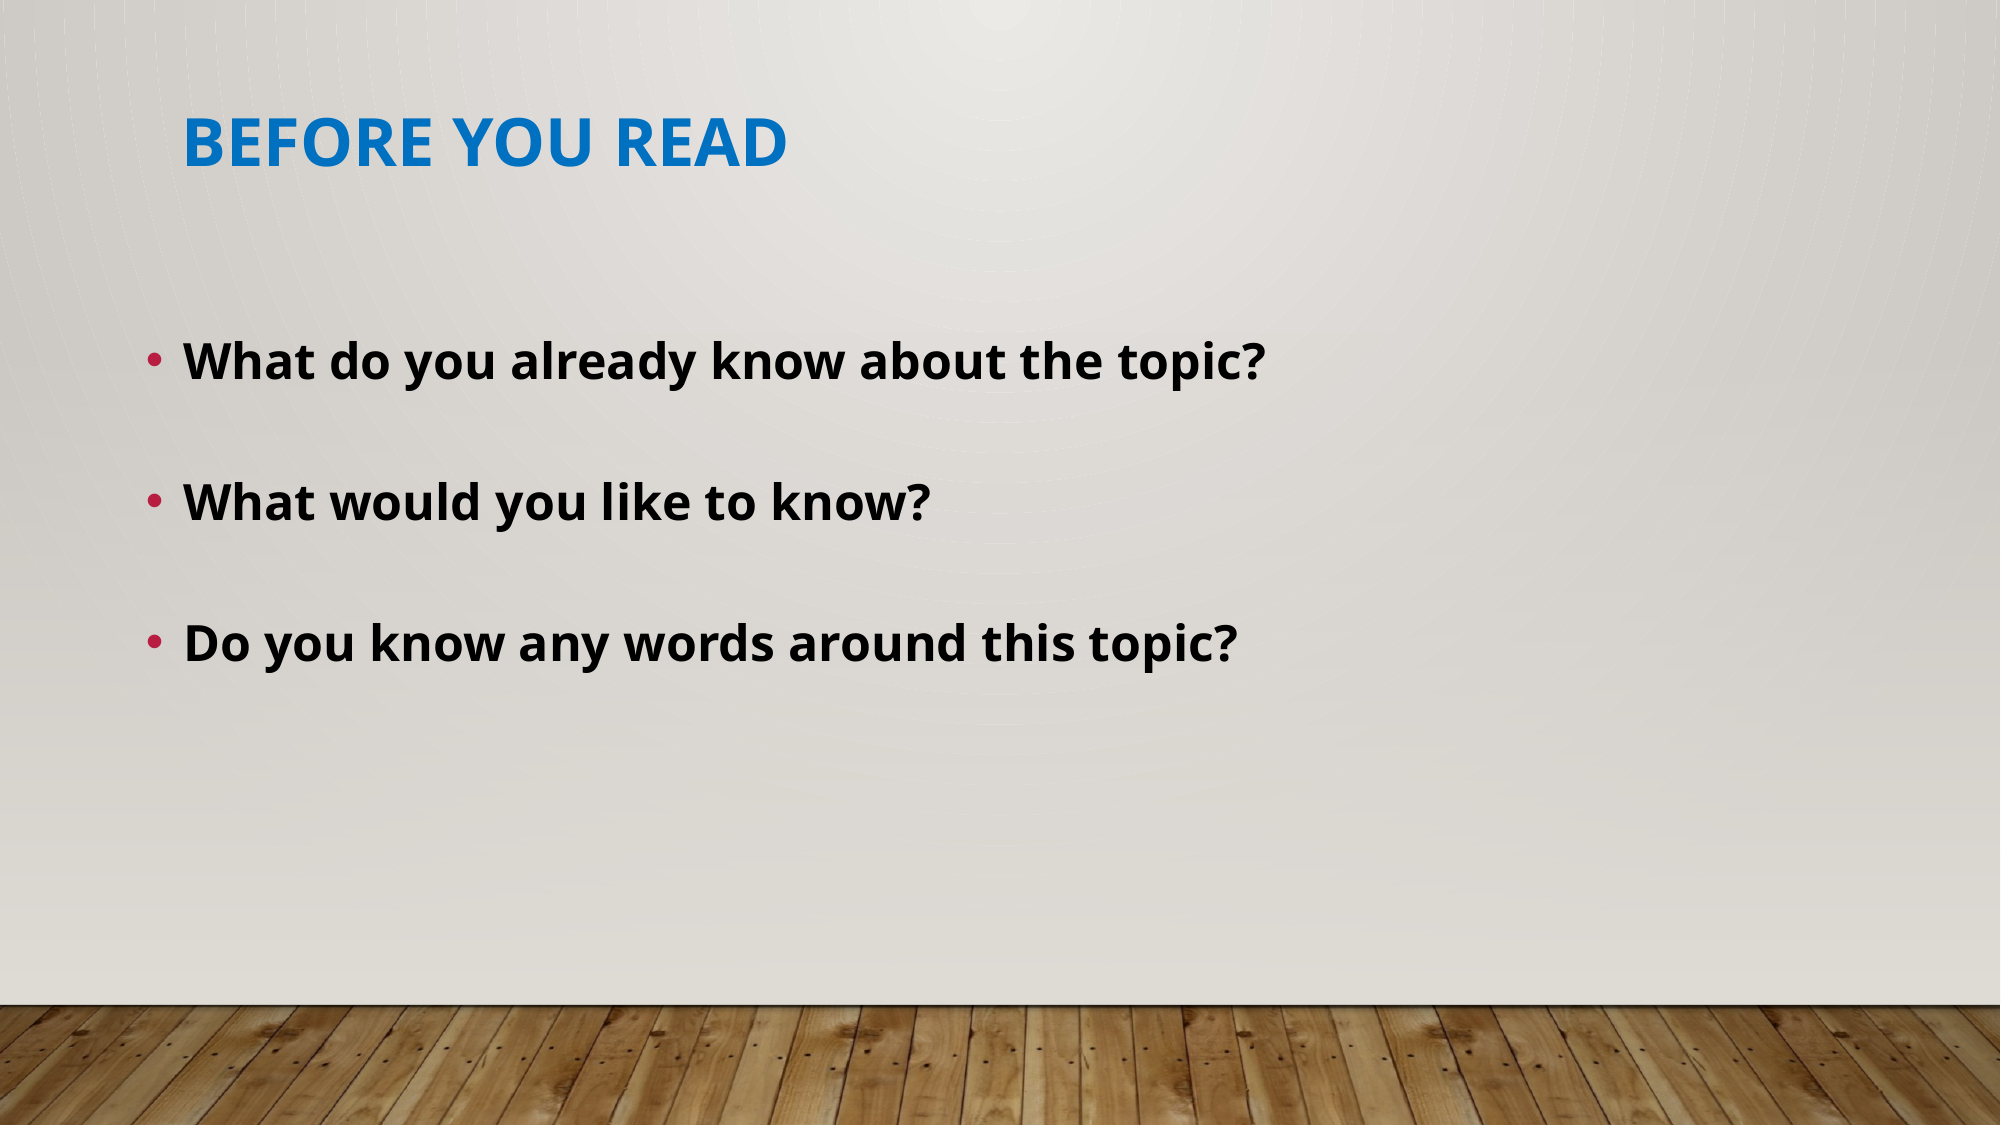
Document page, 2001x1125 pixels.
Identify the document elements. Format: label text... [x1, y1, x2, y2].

list What do you already know about the topic? What would you like to know? Do you know any words around this topic? [130, 261, 1850, 950]
title Before you read [166, 101, 1851, 317]
picture [0, 1005, 2000, 1125]
